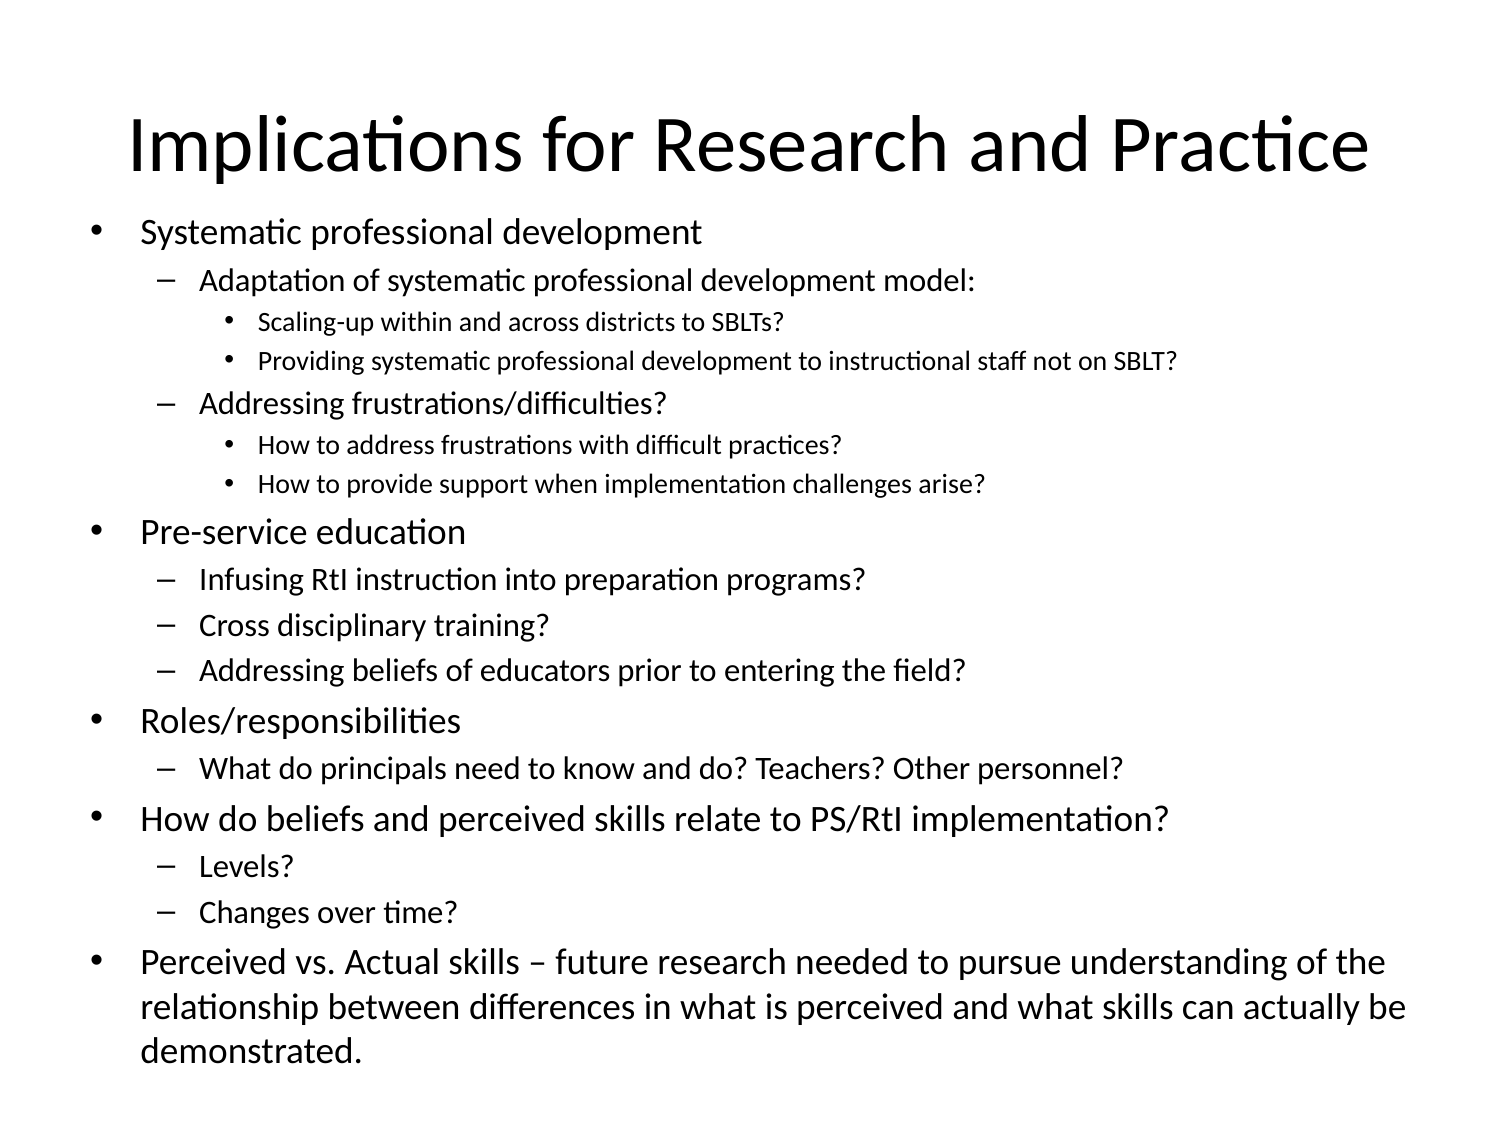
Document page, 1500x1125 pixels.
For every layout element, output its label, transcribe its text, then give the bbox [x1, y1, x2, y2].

title Implications for Research and Practice [75, 45, 1425, 199]
list Systematic professional development Adaptation of systematic professional development model: Scaling-up within and across districts to SBLTs? Providing systematic professional development to instructional staff not on SBLT? Addressing frustrations/difficulties? How to address frustrations with difficult practices? How to provide support when implementation challenges arise? Pre-service education Infusing RtI instruction into preparation programs? Cross disciplinary training? Addressing beliefs of educators prior to entering the field? Roles/responsibilities What do principals need to know and do? Teachers? Other personnel? How do beliefs and perceived skills relate to PS/RtI implementation? Levels? Changes over time? Perceived vs. Actual skills – future research needed to pursue understanding of the relationship between differences in what is perceived and what skills can actually be demonstrated. [75, 199, 1425, 1090]
